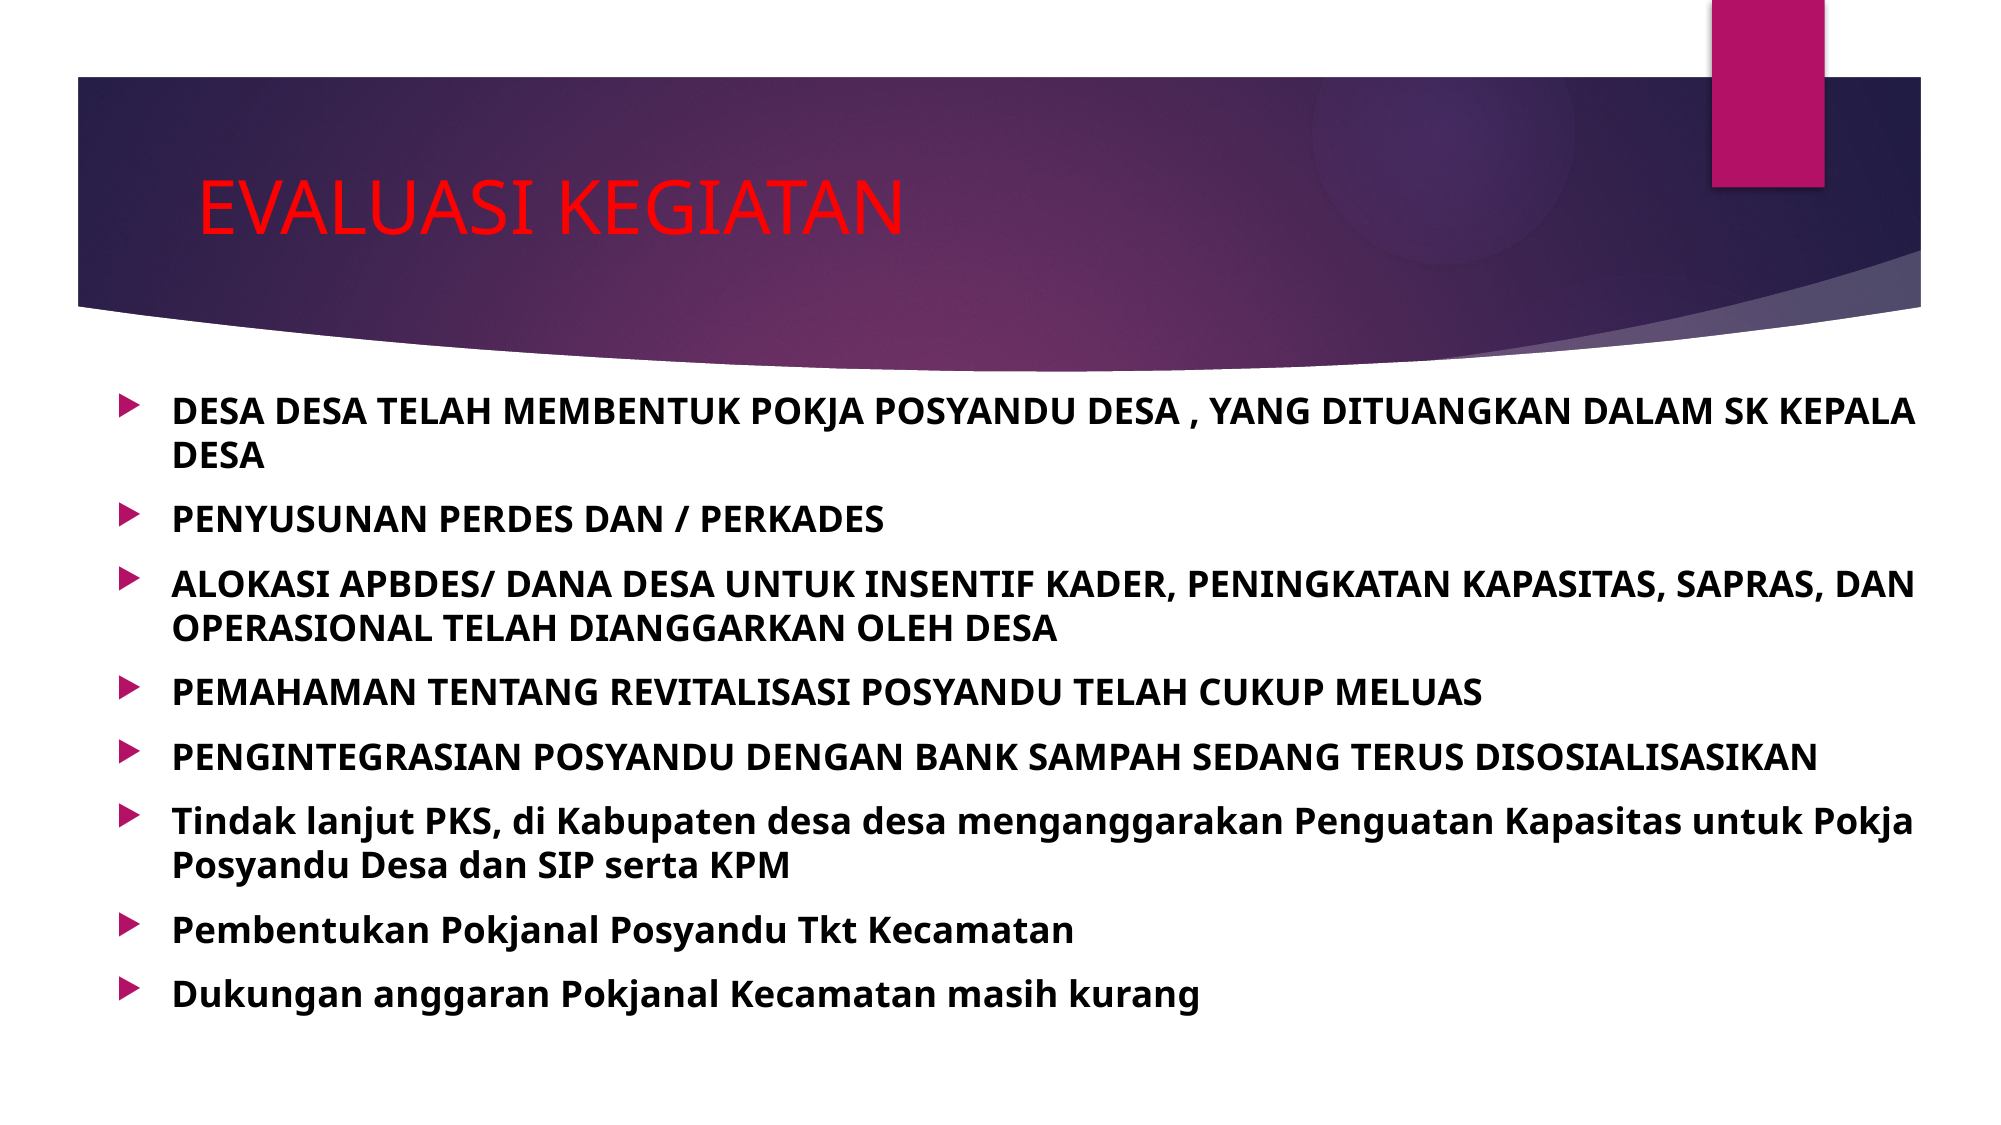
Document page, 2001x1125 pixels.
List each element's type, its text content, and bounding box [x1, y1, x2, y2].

title EVALUASI KEGIATAN [181, 155, 1729, 254]
list DESA DESA TELAH MEMBENTUK POKJA POSYANDU DESA , YANG DITUANGKAN DALAM SK KEPALA DESA PENYUSUNAN PERDES DAN / PERKADES ALOKASI APBDES/ DANA DESA UNTUK INSENTIF KADER, PENINGKATAN KAPASITAS, SAPRAS, DAN OPERASIONAL TELAH DIANGGARKAN OLEH DESA PEMAHAMAN TENTANG REVITALISASI POSYANDU TELAH CUKUP MELUAS PENGINTEGRASIAN POSYANDU DENGAN BANK SAMPAH SEDANG TERUS DISOSIALISASIKAN Tindak lanjut PKS, di Kabupaten desa desa menganggarakan Penguatan Kapasitas untuk Pokja Posyandu Desa dan SIP serta KPM Pembentukan Pokjanal Posyandu Tkt Kecamatan Dukungan anggaran Pokjanal Kecamatan masih kurang [101, 380, 1944, 1023]
